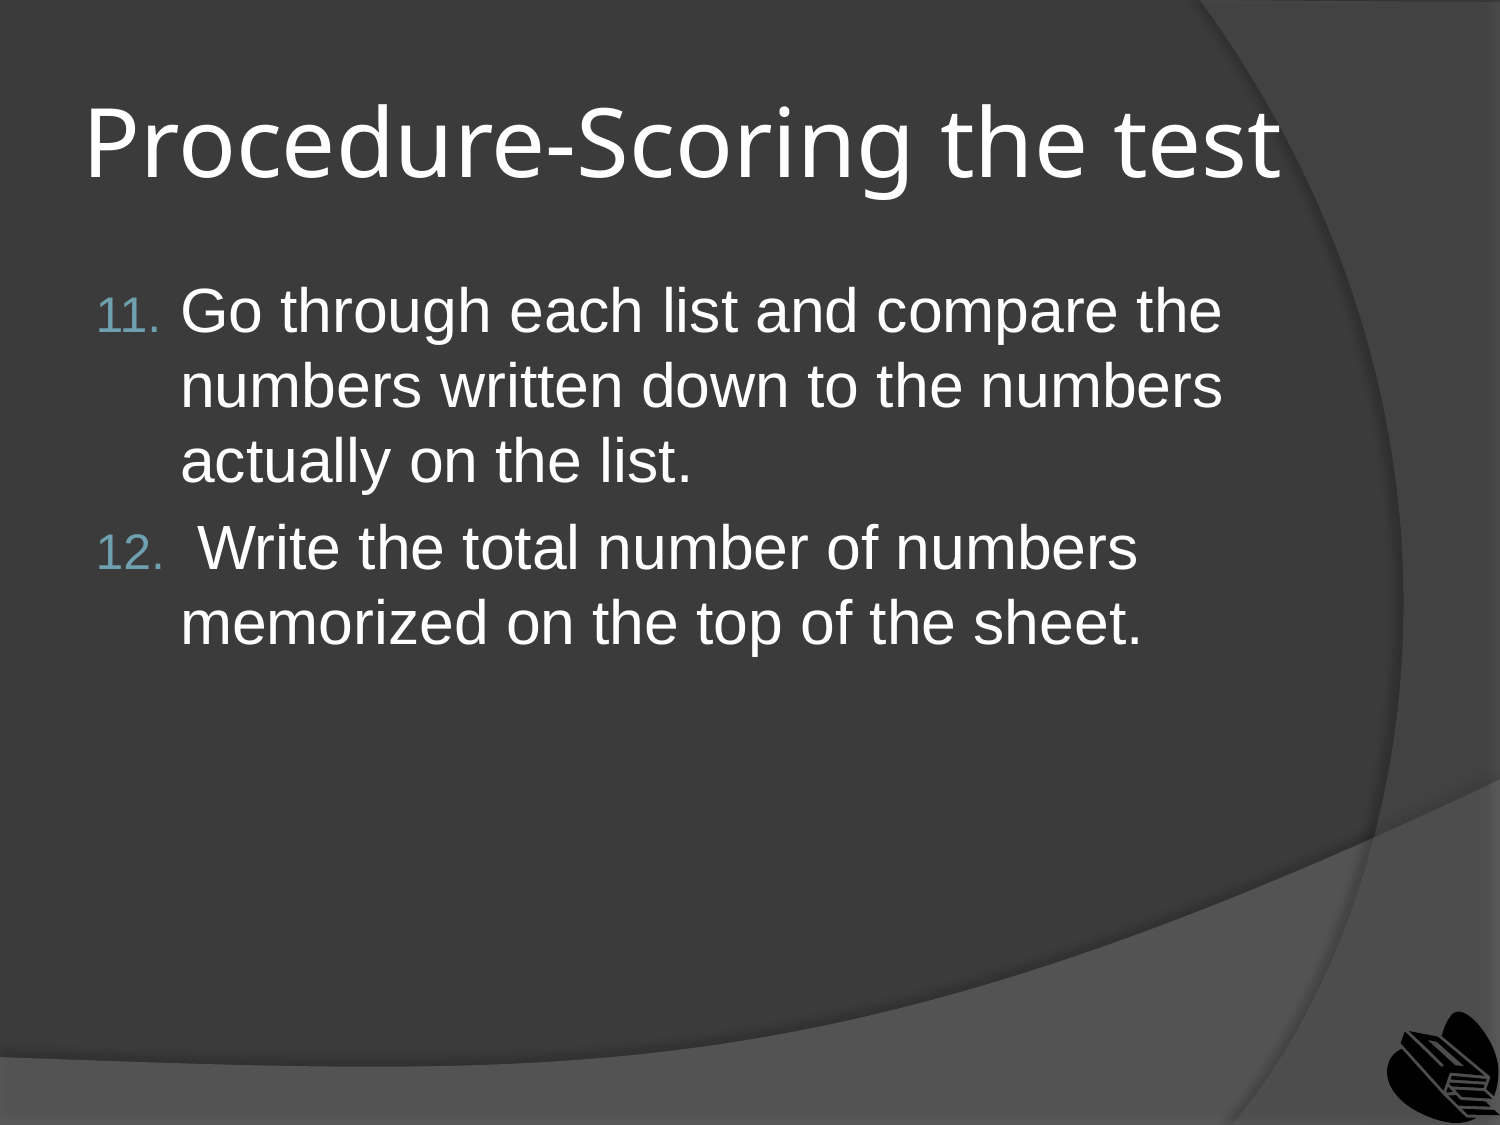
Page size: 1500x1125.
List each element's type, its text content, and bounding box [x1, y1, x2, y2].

title Procedure-Scoring the test [75, 45, 1300, 233]
list Go through each list and compare the numbers written down to the numbers actually on the list. Write the total number of numbers memorized on the top of the sheet. [75, 262, 1300, 1005]
